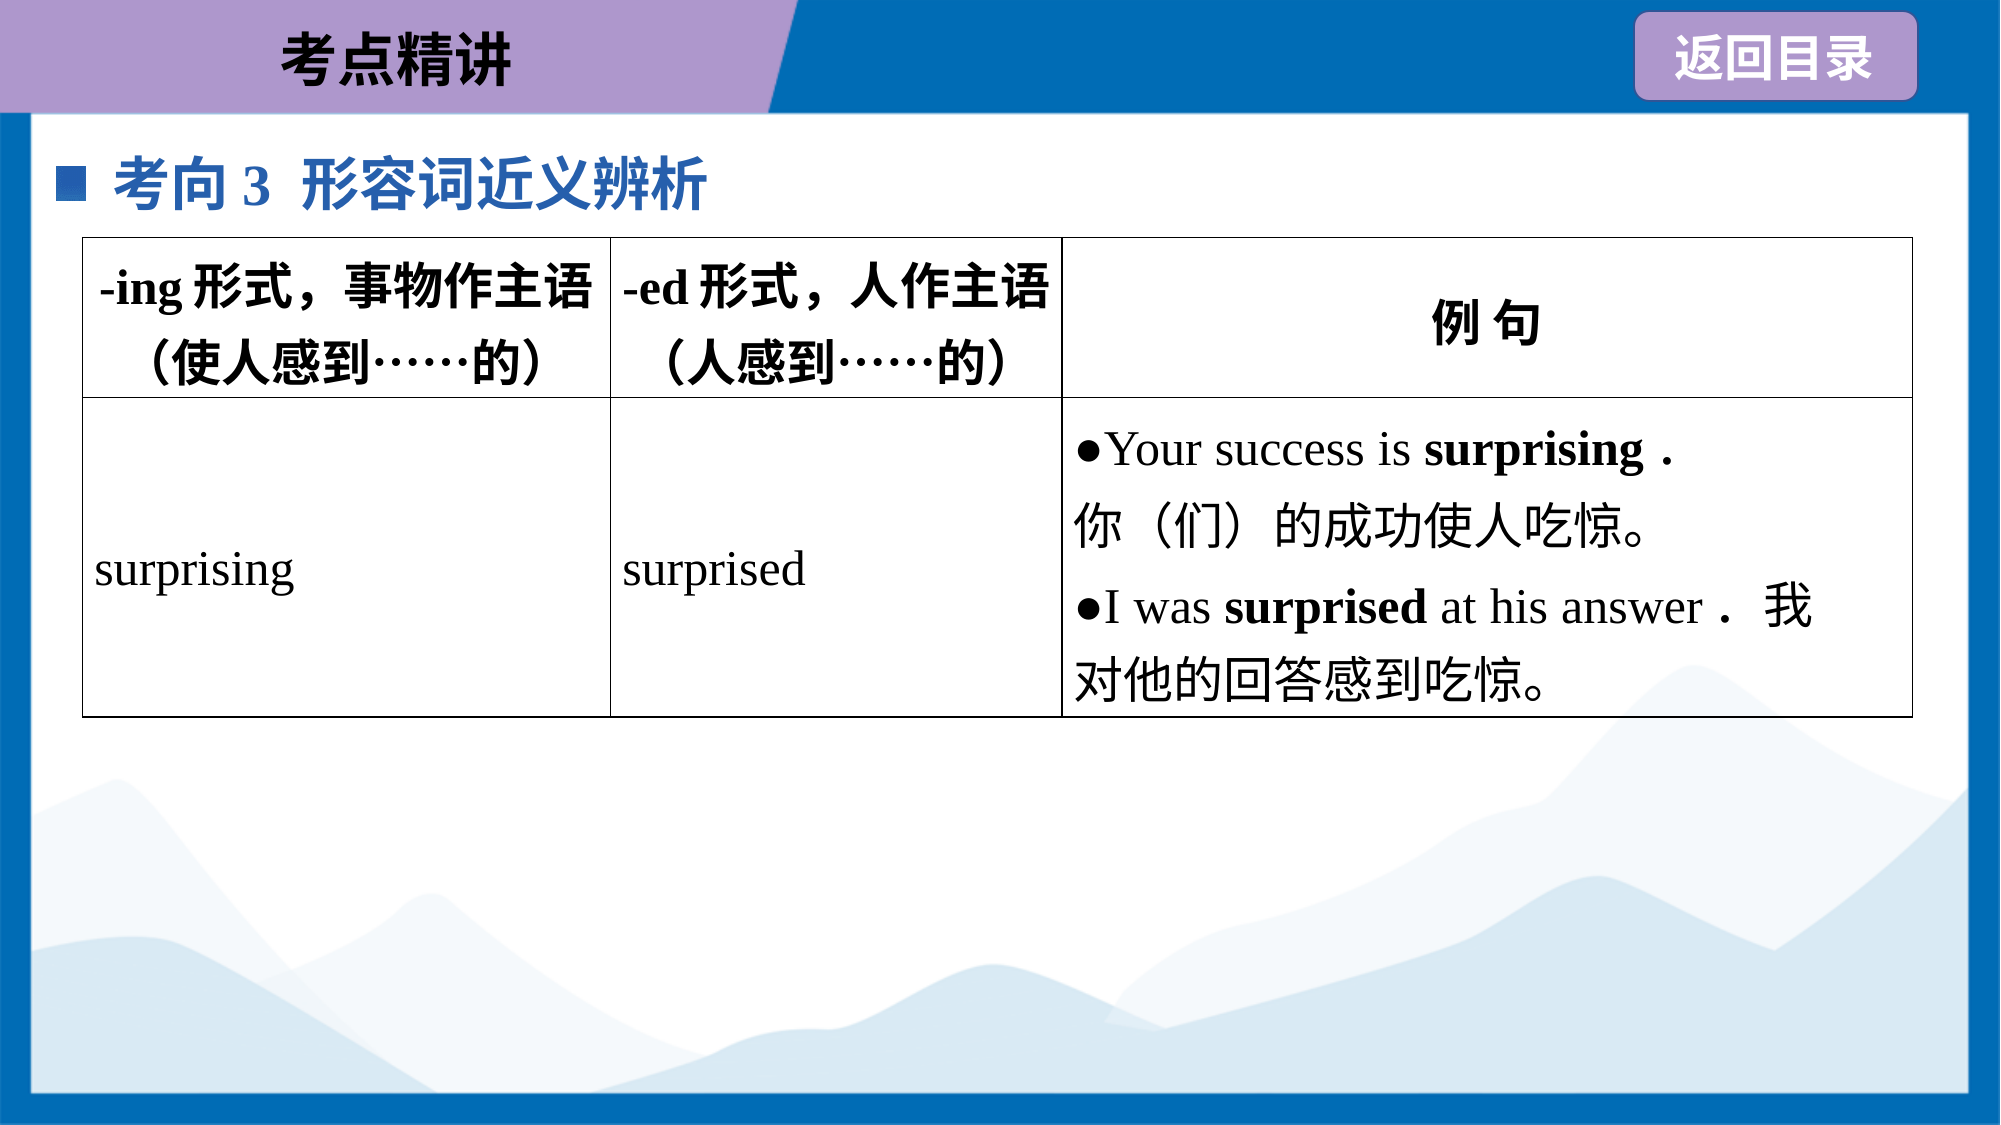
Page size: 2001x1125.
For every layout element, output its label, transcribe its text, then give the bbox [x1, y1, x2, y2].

table_header -ing形式，事物作主语 （使人感到……的） [83, 238, 610, 397]
text_box 考向3 形容词近义辨析 [112, 146, 1917, 217]
table_cell ●Your success is surprising． 你（们）的成功使人吃惊。 ●I was surprised at his answer．我 对他的回答感到吃惊。 [1063, 398, 1912, 716]
table_cell surprising [83, 398, 610, 716]
table_header 例 句 [1063, 238, 1912, 397]
table_cell surprised [611, 398, 1061, 716]
picture [0, 0, 2000, 1125]
table_header -ed形式，人作主语 （人感到……的） [611, 238, 1061, 397]
